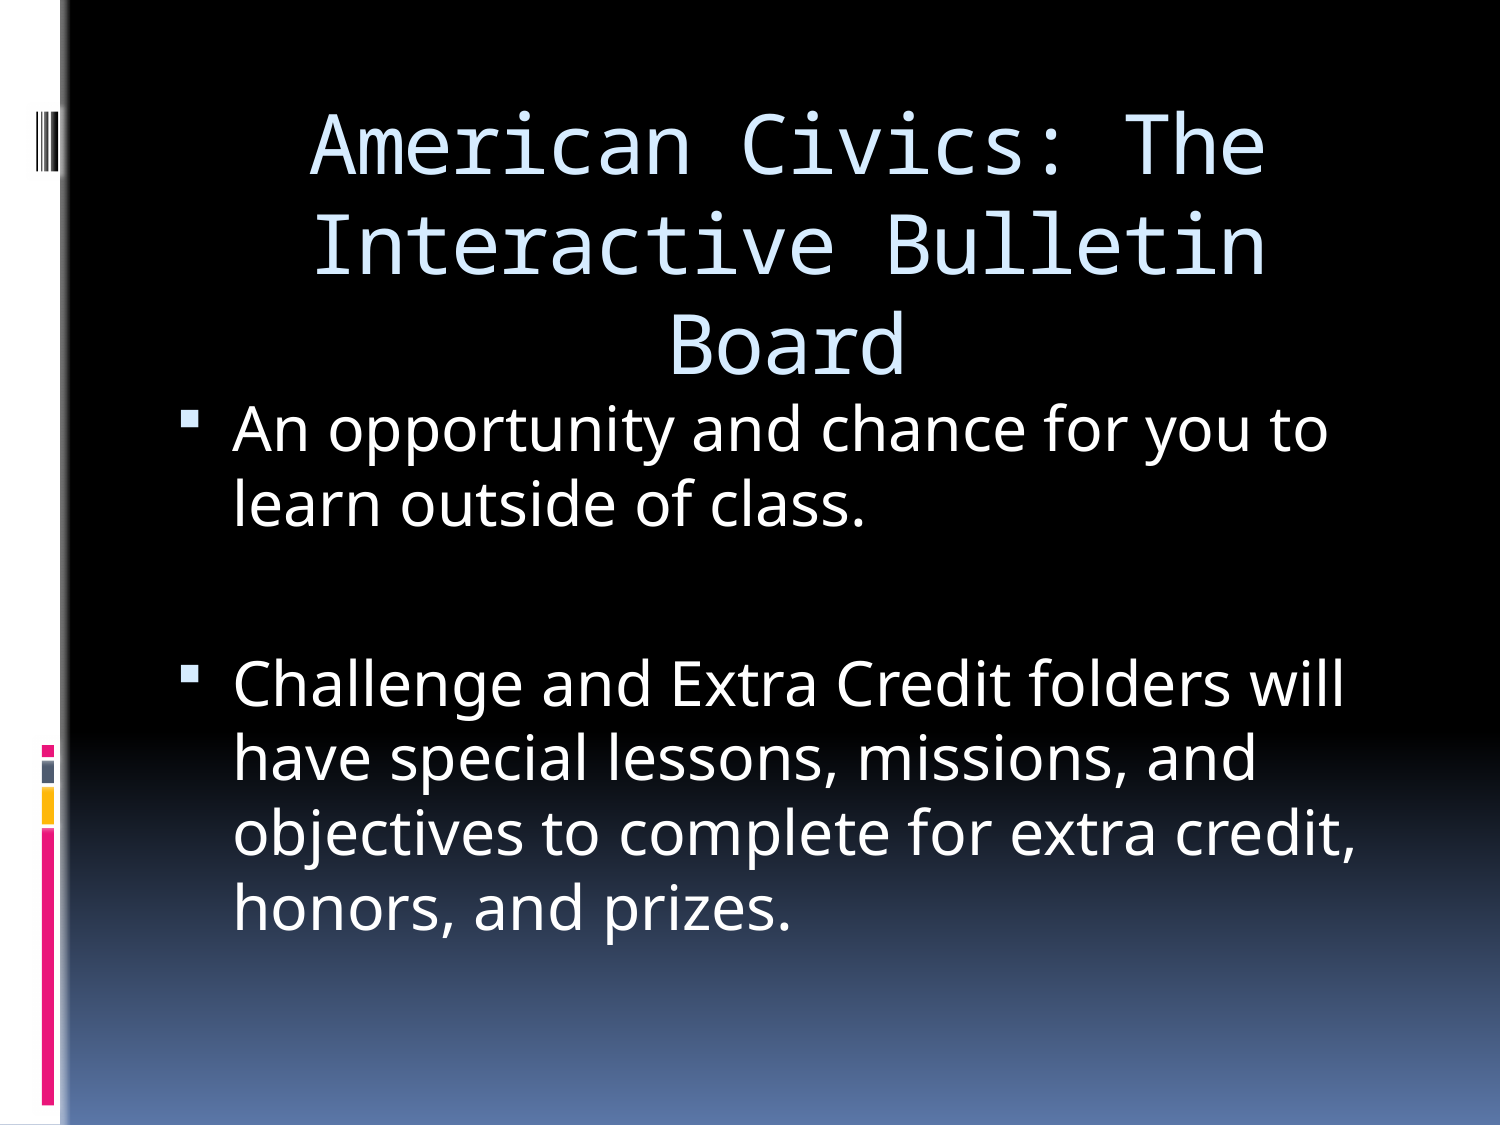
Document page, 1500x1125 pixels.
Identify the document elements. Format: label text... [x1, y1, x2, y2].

list An opportunity and chance for you to learn outside of class. Challenge and Extra Credit folders will have special lessons, missions, and objectives to complete for extra credit, honors, and prizes. [150, 292, 1425, 1043]
title American Civics: The Interactive Bulletin Board [150, 83, 1425, 234]
